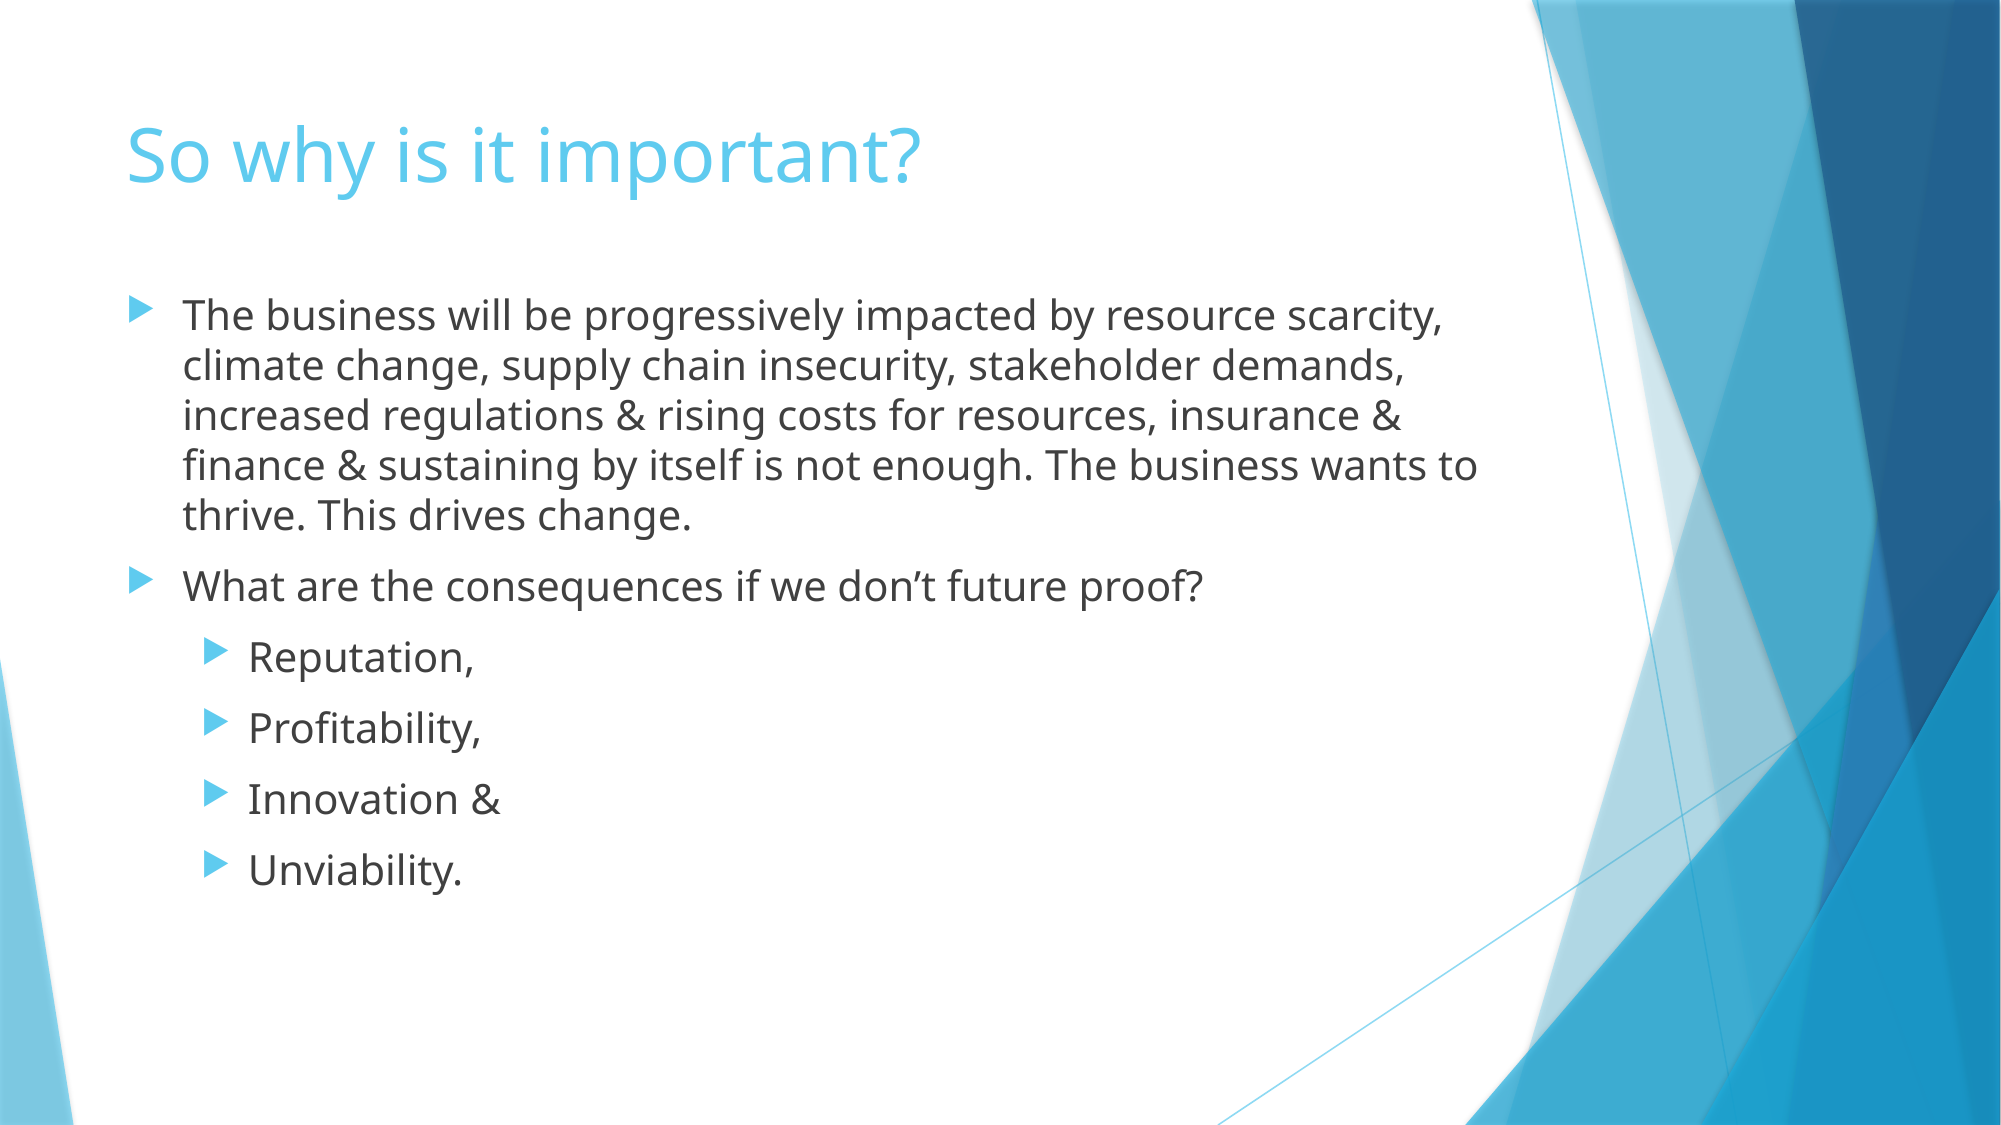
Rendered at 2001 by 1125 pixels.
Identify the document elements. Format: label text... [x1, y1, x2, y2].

title So why is it important? [111, 99, 1522, 280]
list The business will be progressively impacted by resource scarcity, climate change, supply chain insecurity, stakeholder demands, increased regulations & rising costs for resources, insurance & finance & sustaining by itself is not enough. The business wants to thrive. This drives change. What are the consequences if we don’t future proof? Reputation, Profitability, Innovation & Unviability. [111, 280, 1522, 992]
